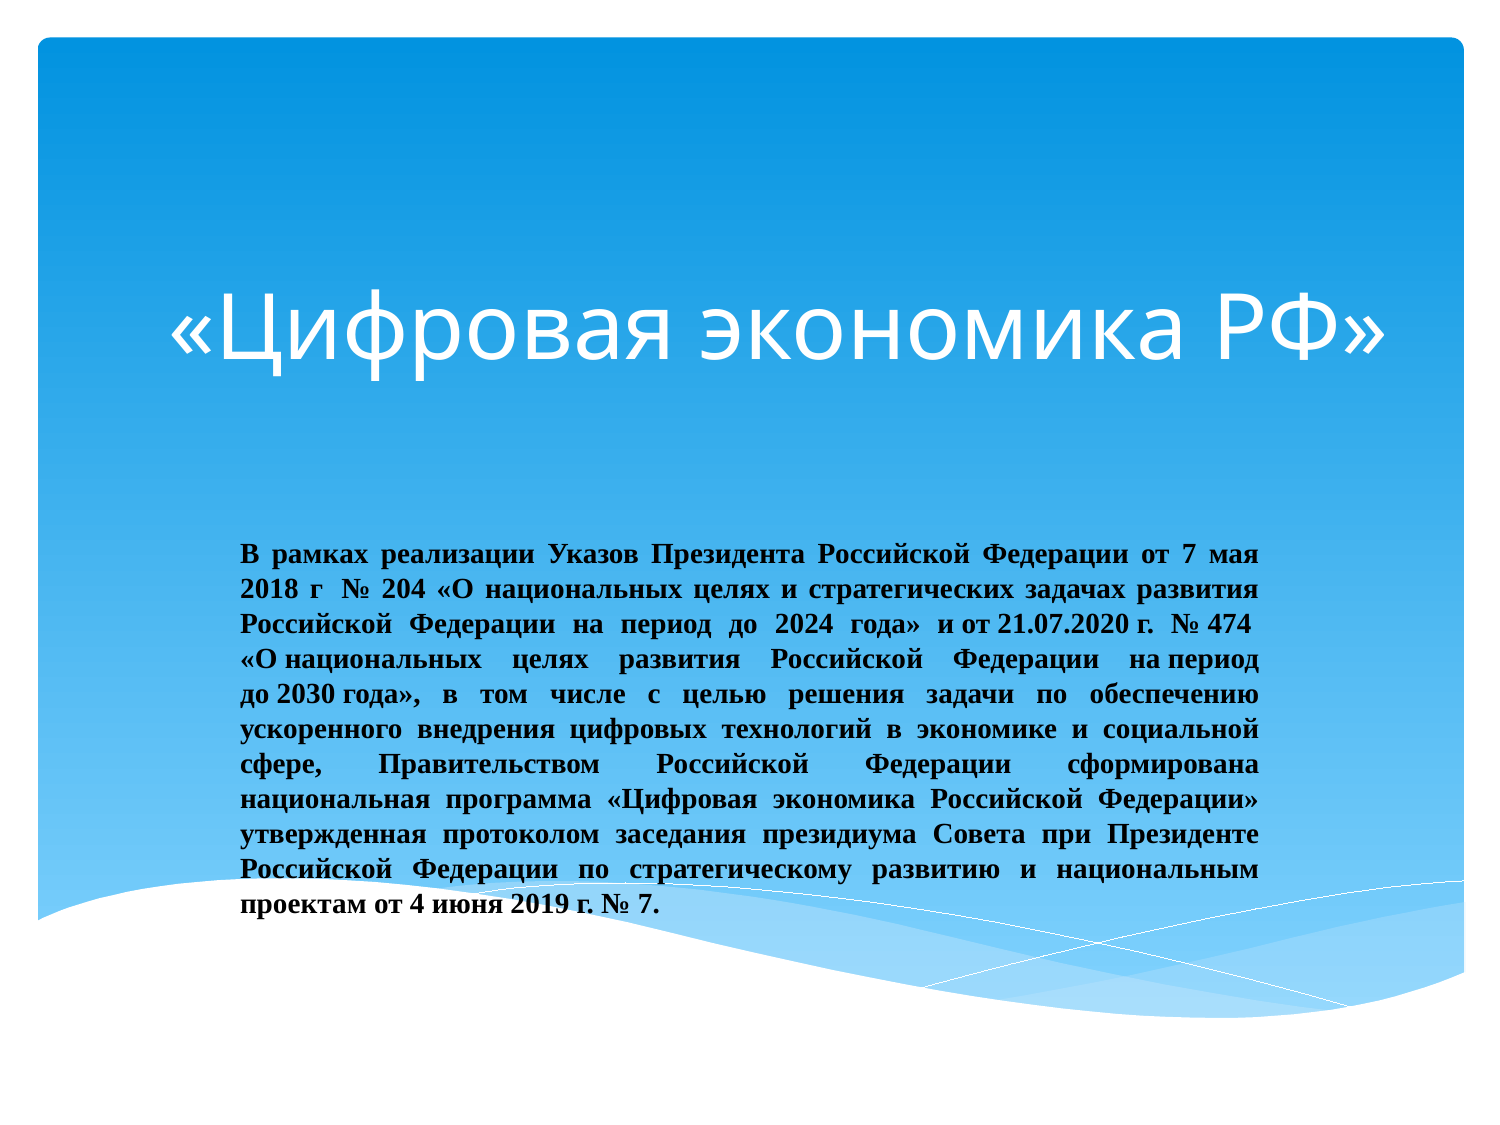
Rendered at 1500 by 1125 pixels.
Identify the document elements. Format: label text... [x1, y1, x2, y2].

subtitle В рамках реализации Указов Президента Российской Федерации от 7 мая 2018 г № 204 «О национальных целях и стратегических задачах развития Российской Федерации на период до 2024 года» и от 21.07.2020 г. № 474 «О национальных целях развития Российской Федерации на период до 2030 года», в том числе с целью решения задачи по обеспечению ускоренного внедрения цифровых технологий в экономике и социальной сфере, Правительством Российской Федерации сформирована национальная программа «Цифровая экономика Российской Федерации» утвержденная протоколом заседания президиума Совета при Президенте Российской Федерации по стратегическому развитию и национальным проектам от 4 июня 2019 г. № 7. [225, 527, 1275, 965]
title «Цифровая экономика РФ» [134, 66, 1447, 386]
